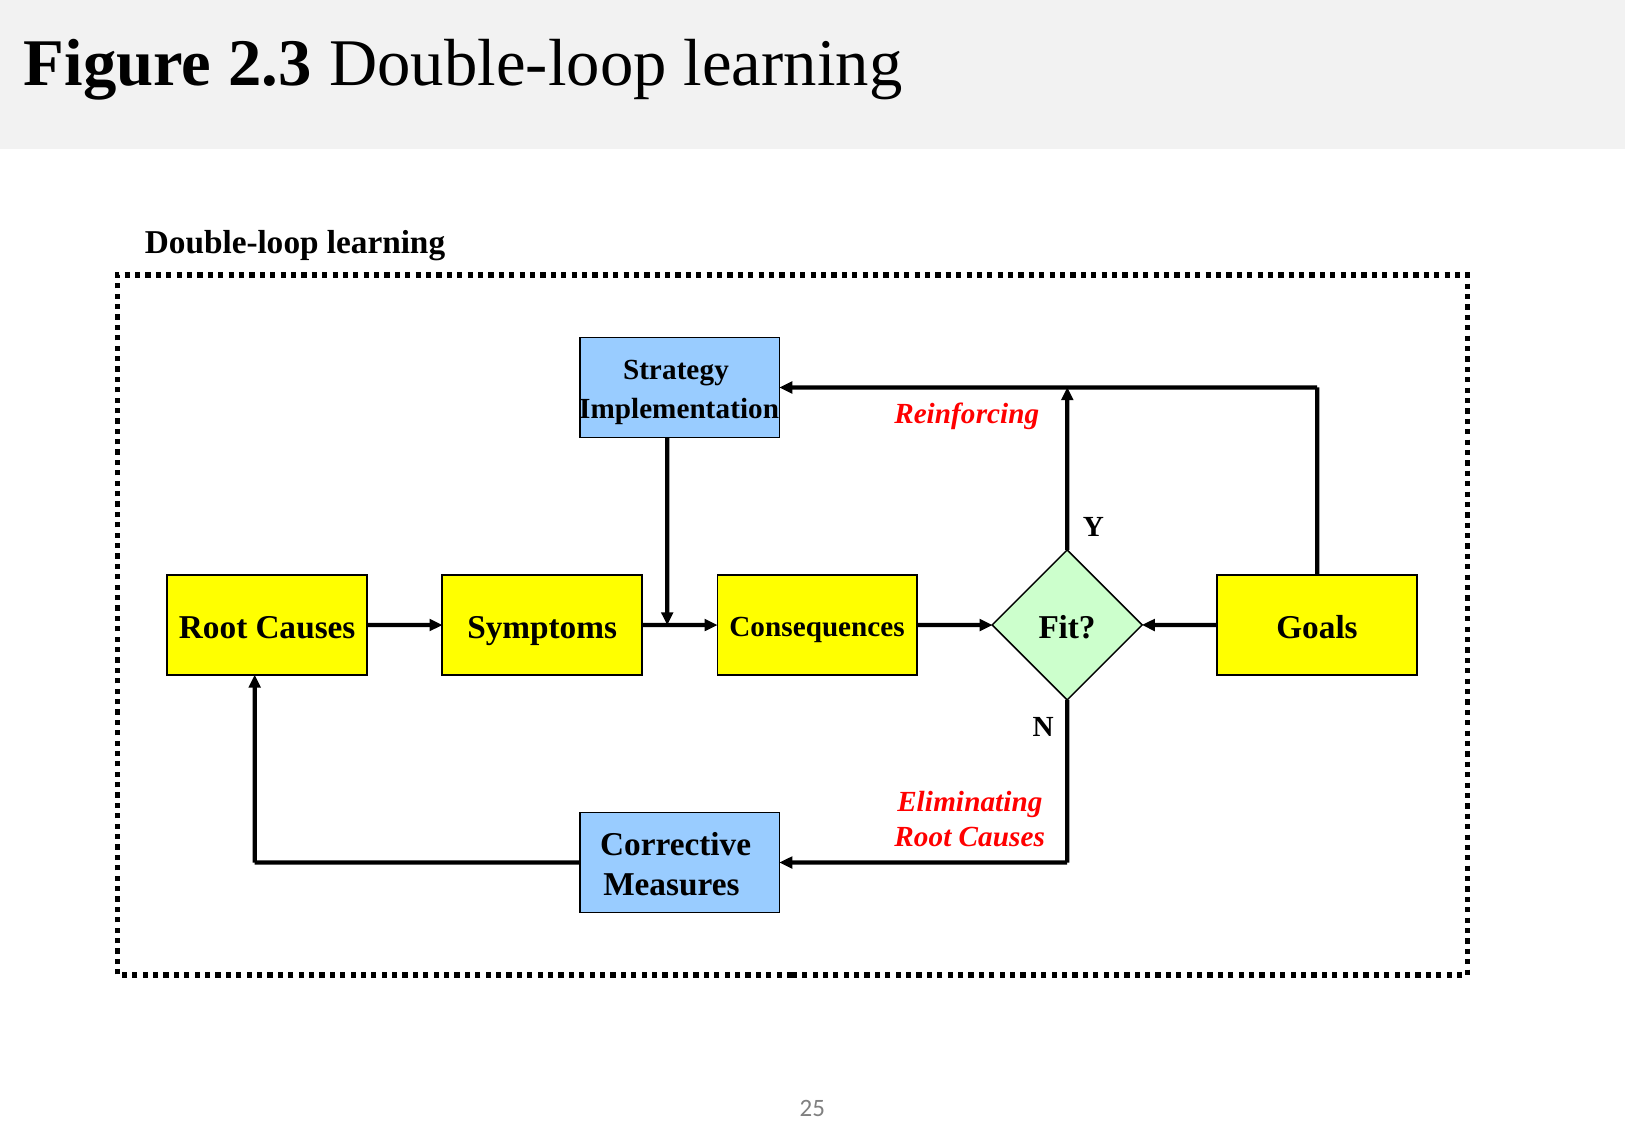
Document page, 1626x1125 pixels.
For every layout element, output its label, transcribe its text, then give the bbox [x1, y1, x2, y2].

text_box [117, 275, 1468, 975]
title Figure 2.3 Double-loop learning [9, 11, 1472, 105]
text_box Reinforcing [879, 387, 1062, 438]
text_box Eliminating Root Causes [879, 774, 1068, 860]
text_box Double-loop learning [130, 212, 469, 268]
